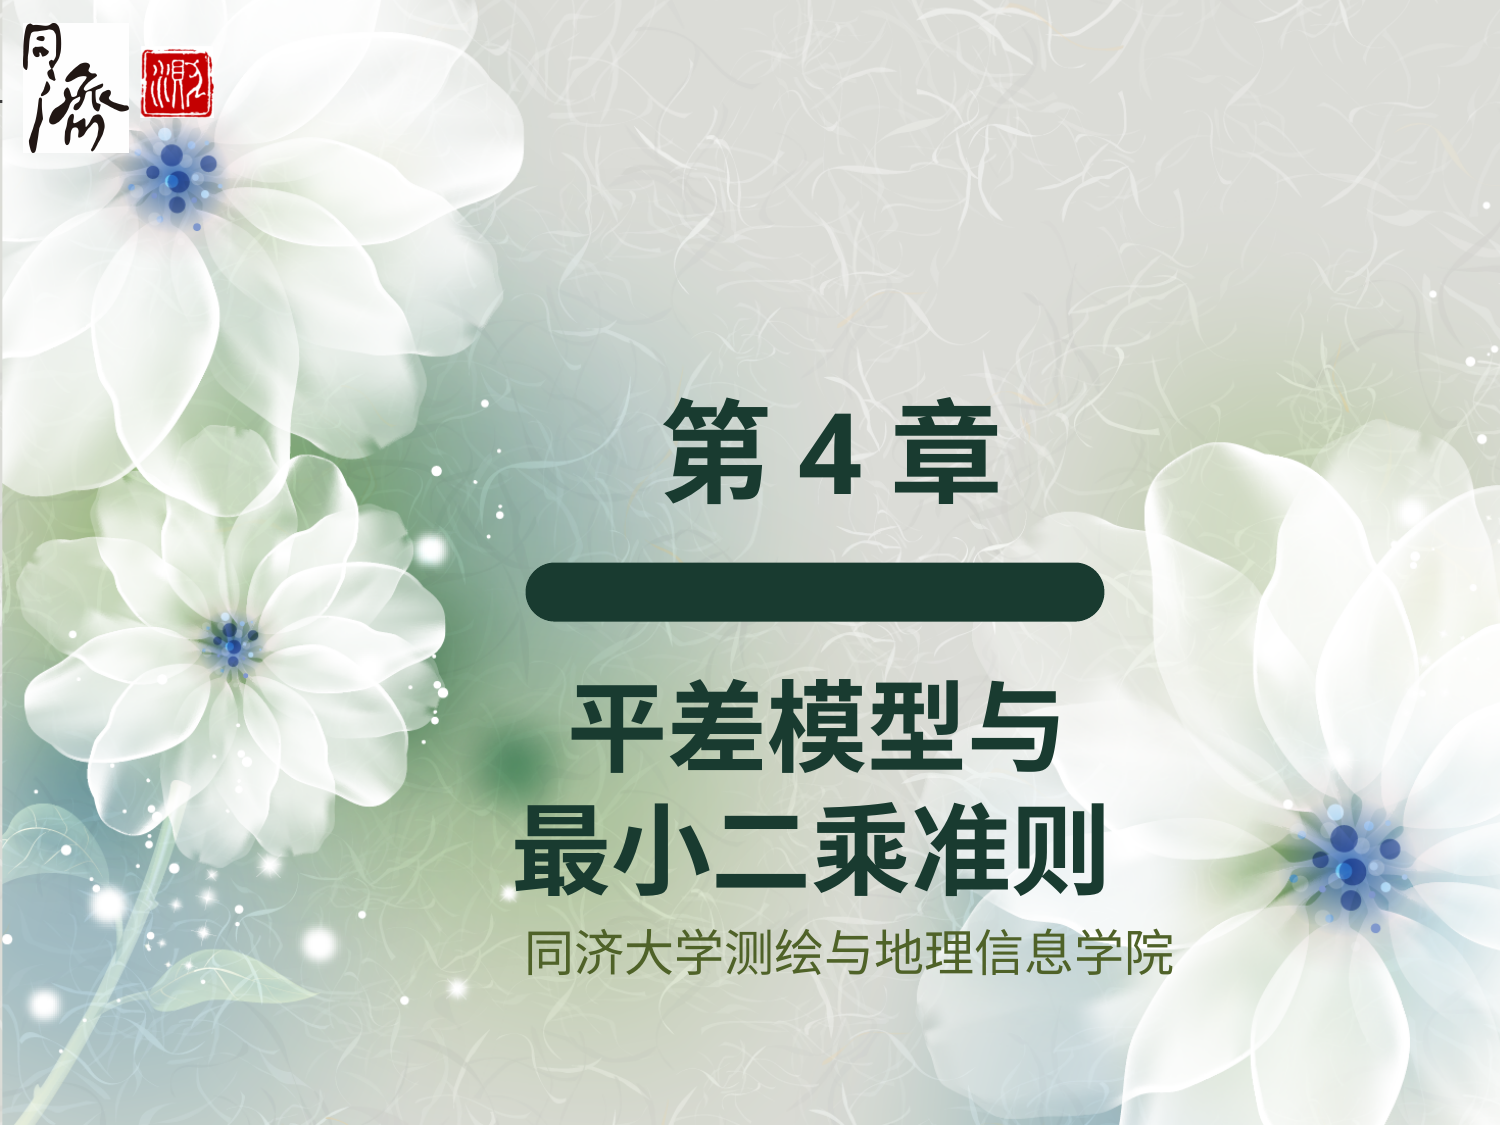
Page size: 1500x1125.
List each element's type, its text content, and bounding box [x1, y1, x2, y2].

picture [0, 0, 1500, 1125]
text_box 同济大学测绘与地理信息学院 [492, 913, 1190, 989]
title 第4章 平差模型与 最小二乘准则 [128, 456, 1405, 833]
